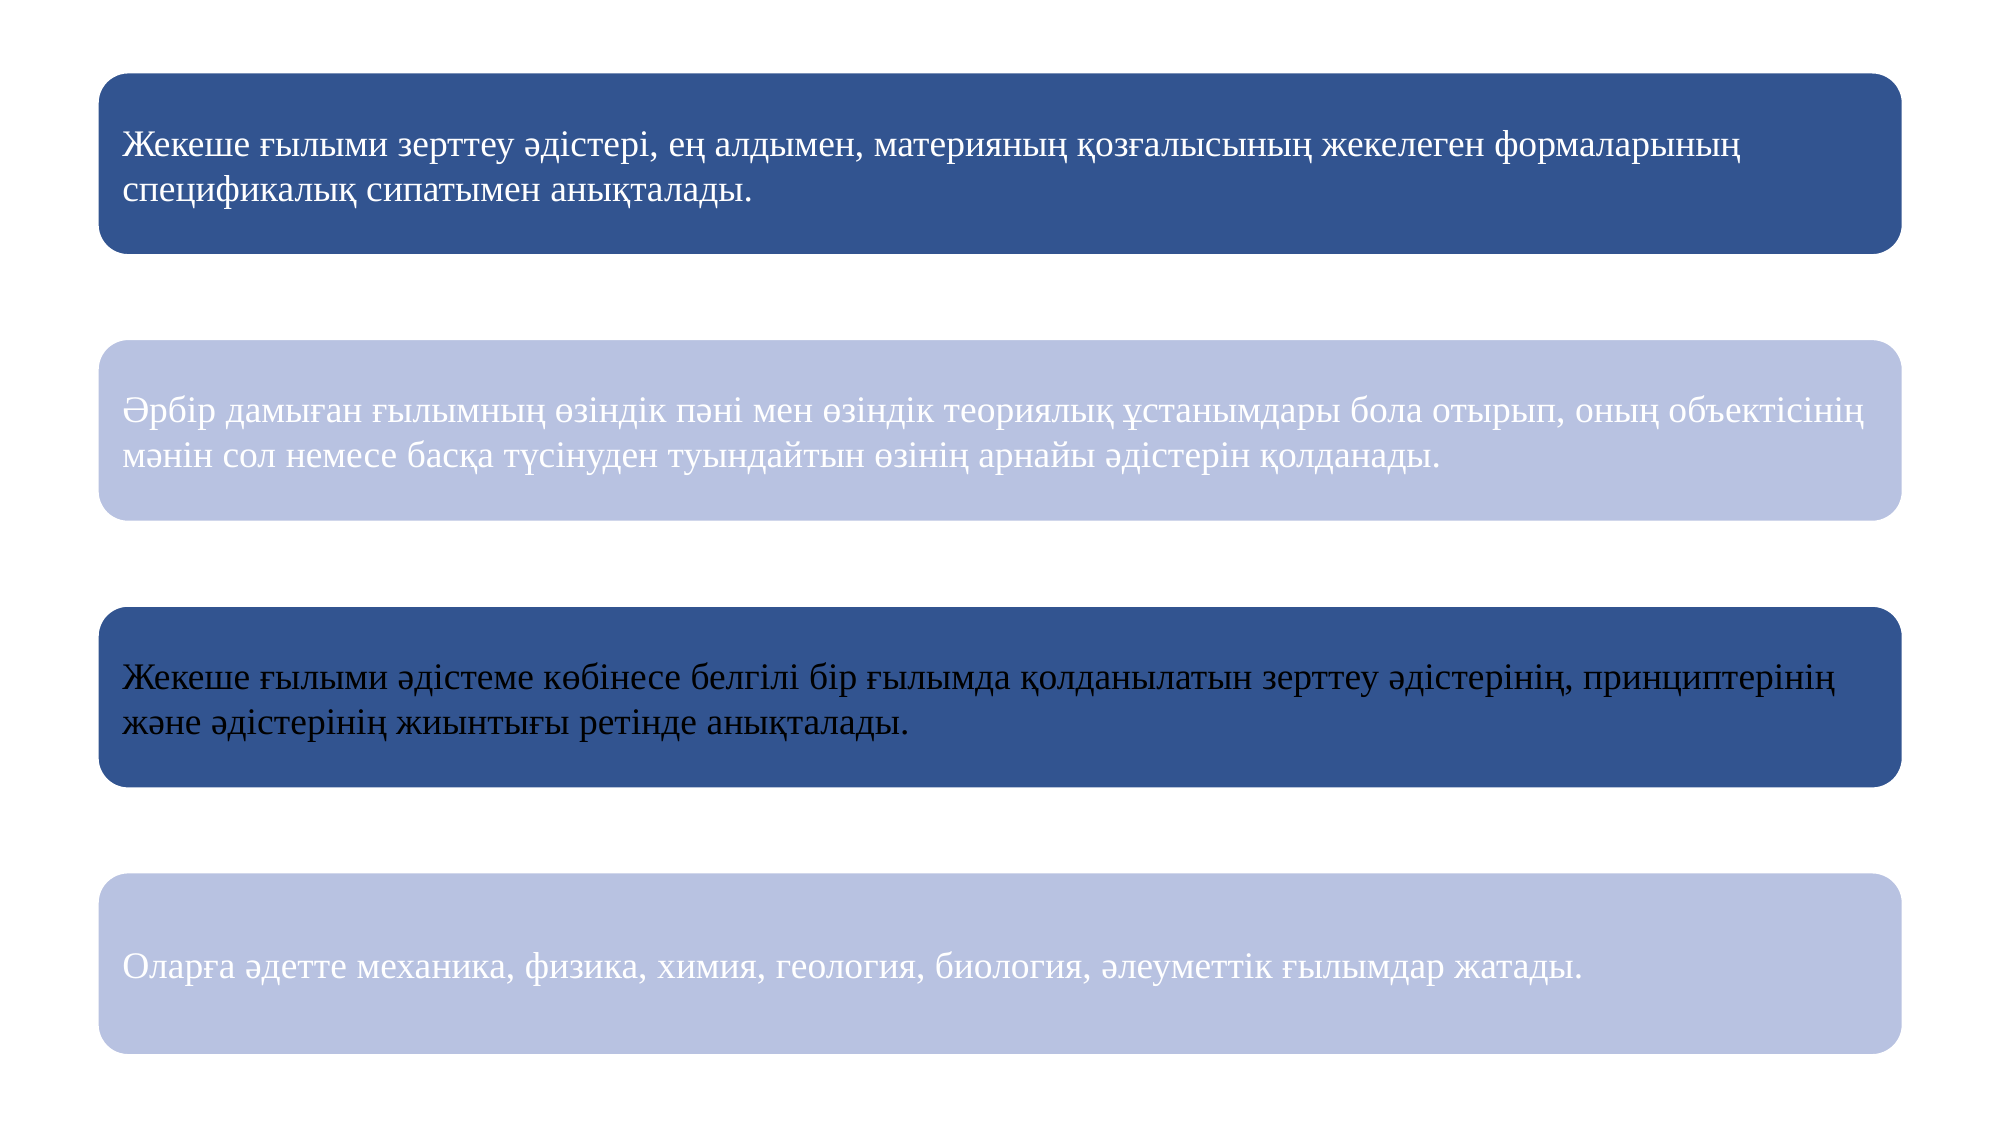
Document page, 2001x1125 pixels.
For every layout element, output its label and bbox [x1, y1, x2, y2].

list [97, 72, 1903, 1055]
